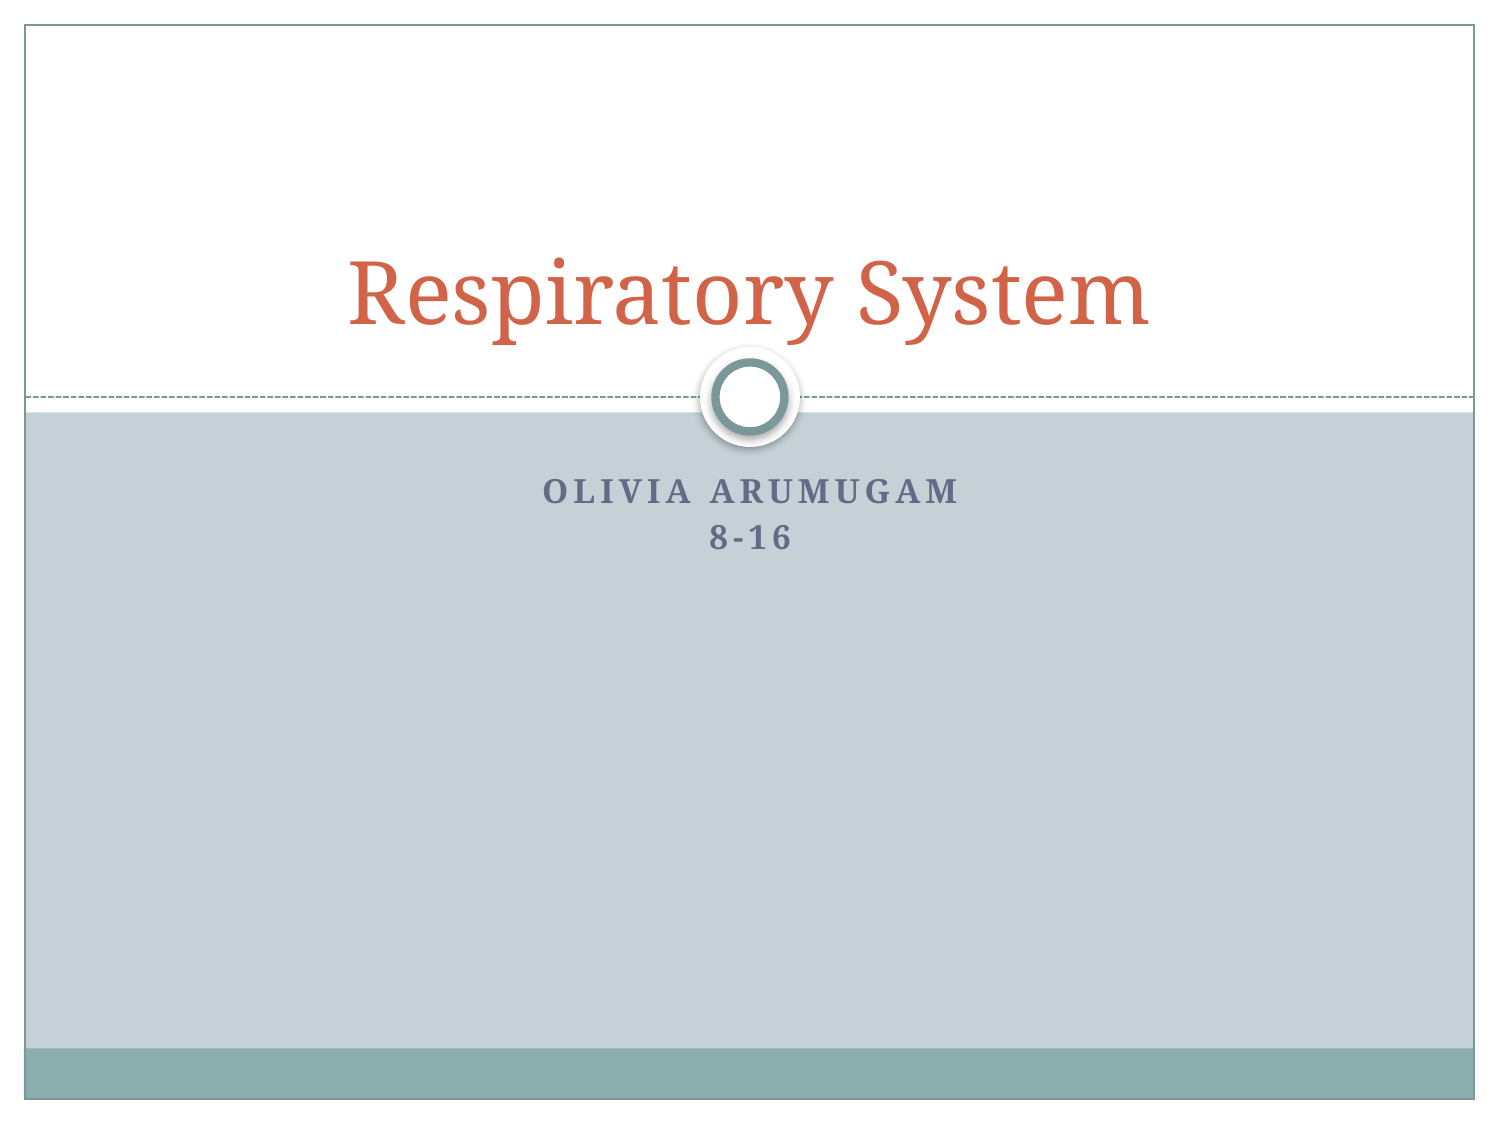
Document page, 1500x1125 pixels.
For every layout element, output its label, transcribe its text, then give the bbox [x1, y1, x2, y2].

subtitle Olivia Arumugam 8-16 [225, 462, 1275, 750]
title Respiratory System [112, 62, 1388, 350]
